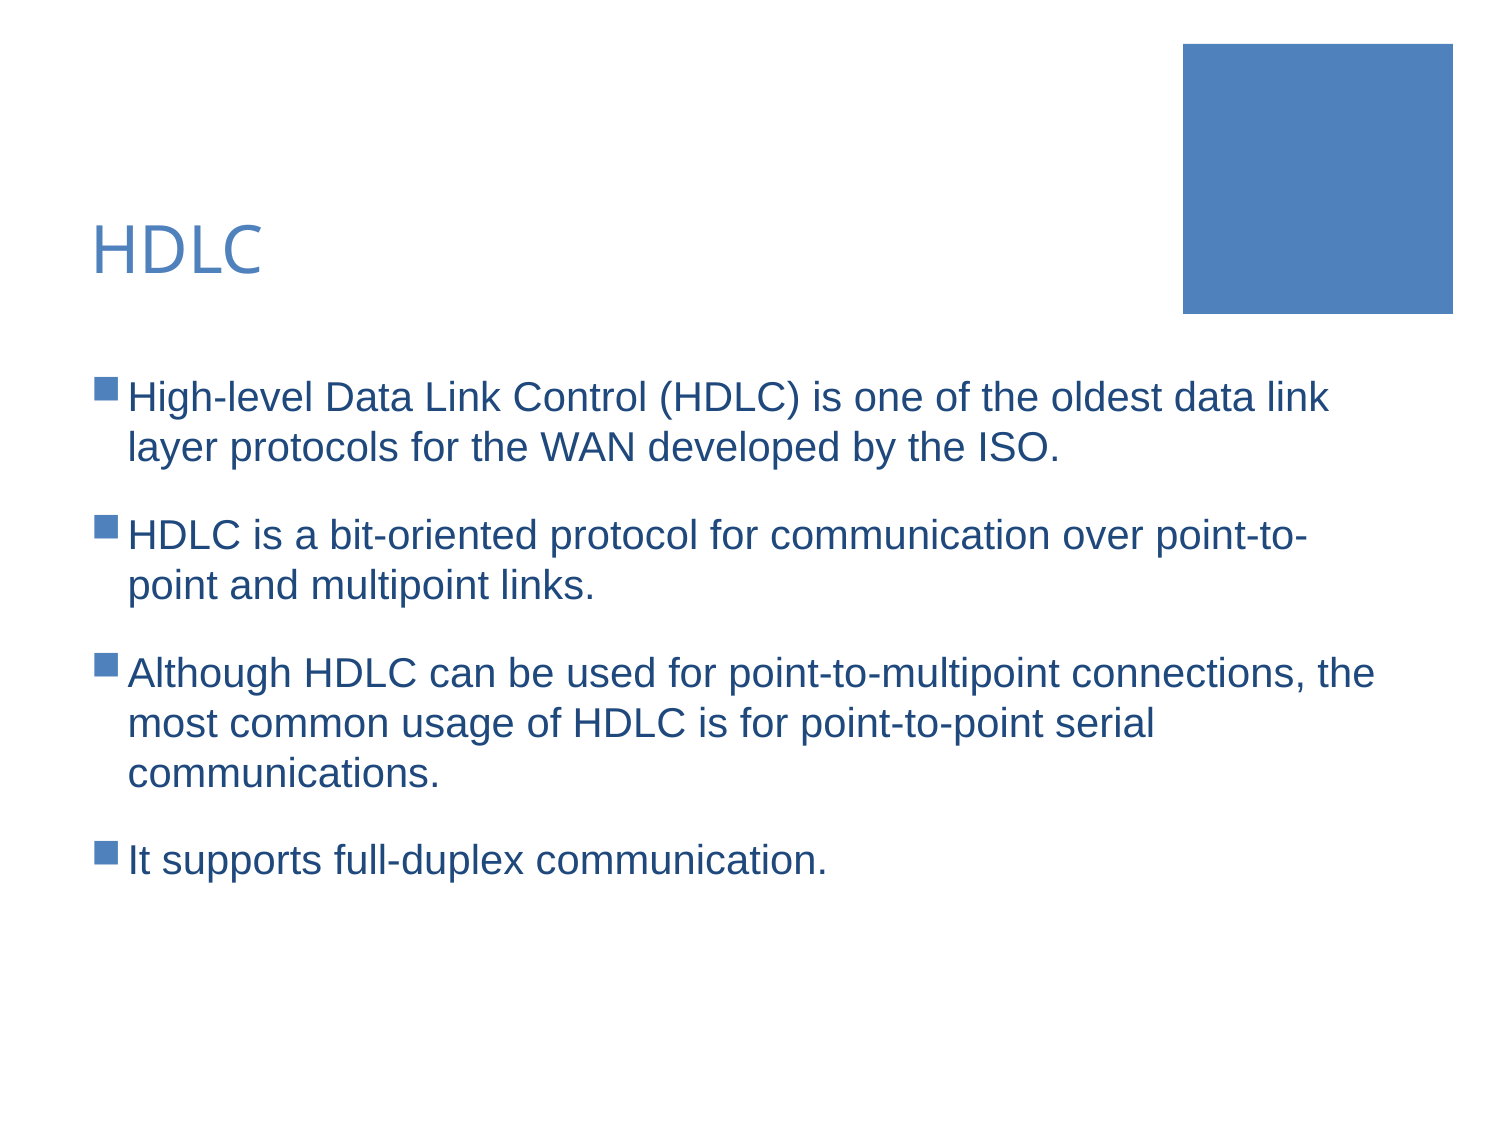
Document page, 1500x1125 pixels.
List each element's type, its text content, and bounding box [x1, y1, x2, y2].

title HDLC [75, 107, 1143, 295]
list High-level Data Link Control (HDLC) is one of the oldest data link layer protocols for the WAN developed by the ISO. HDLC is a bit-oriented protocol for communication over point-to-point and multipoint links. Although HDLC can be used for point-to-multipoint connections, the most common usage of HDLC is for point-to-point serial communications. It supports full-duplex communication. [75, 362, 1393, 1005]
